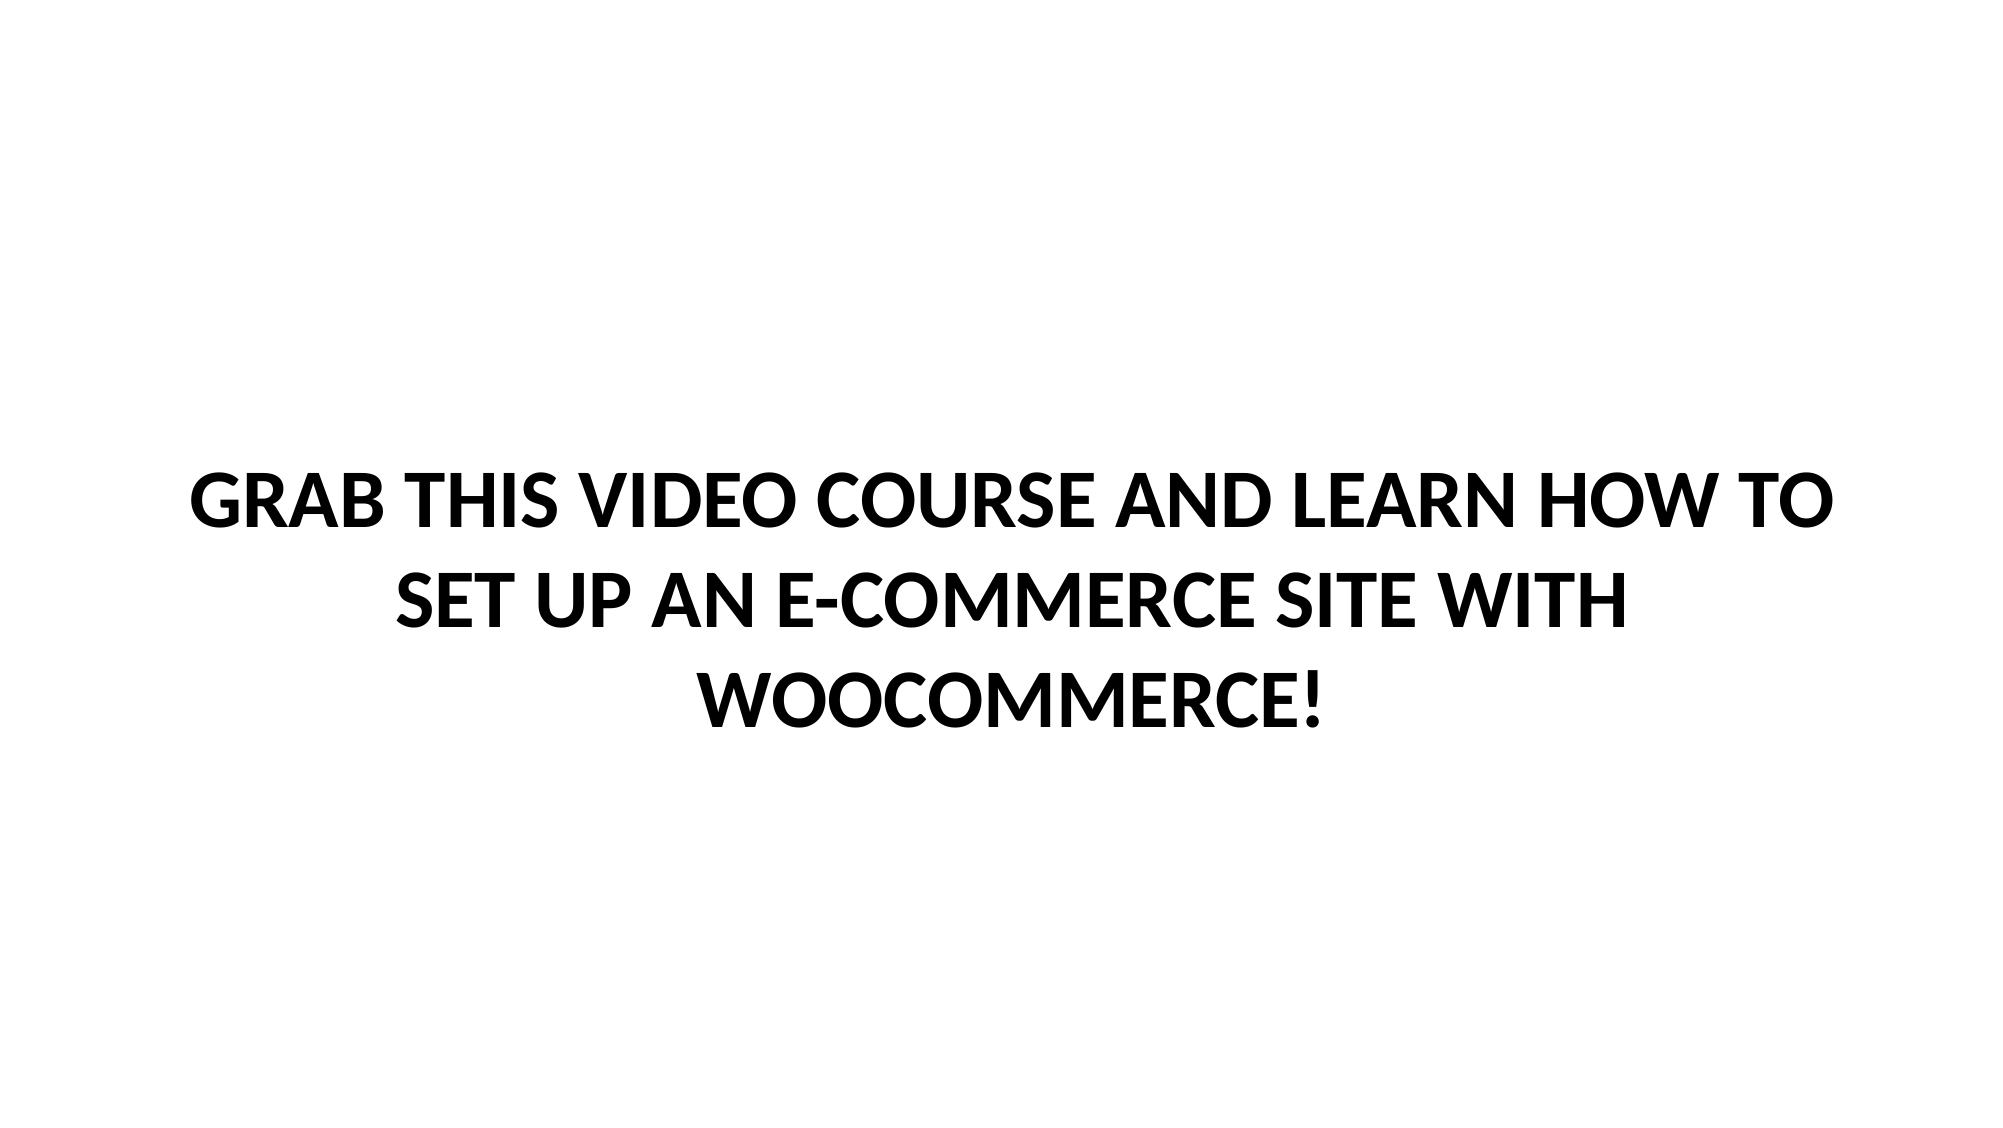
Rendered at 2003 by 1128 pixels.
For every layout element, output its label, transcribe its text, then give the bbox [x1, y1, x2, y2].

title Grab this video course and learn how to set up an e-commerce site with WooCommerce! [160, 171, 1864, 1017]
